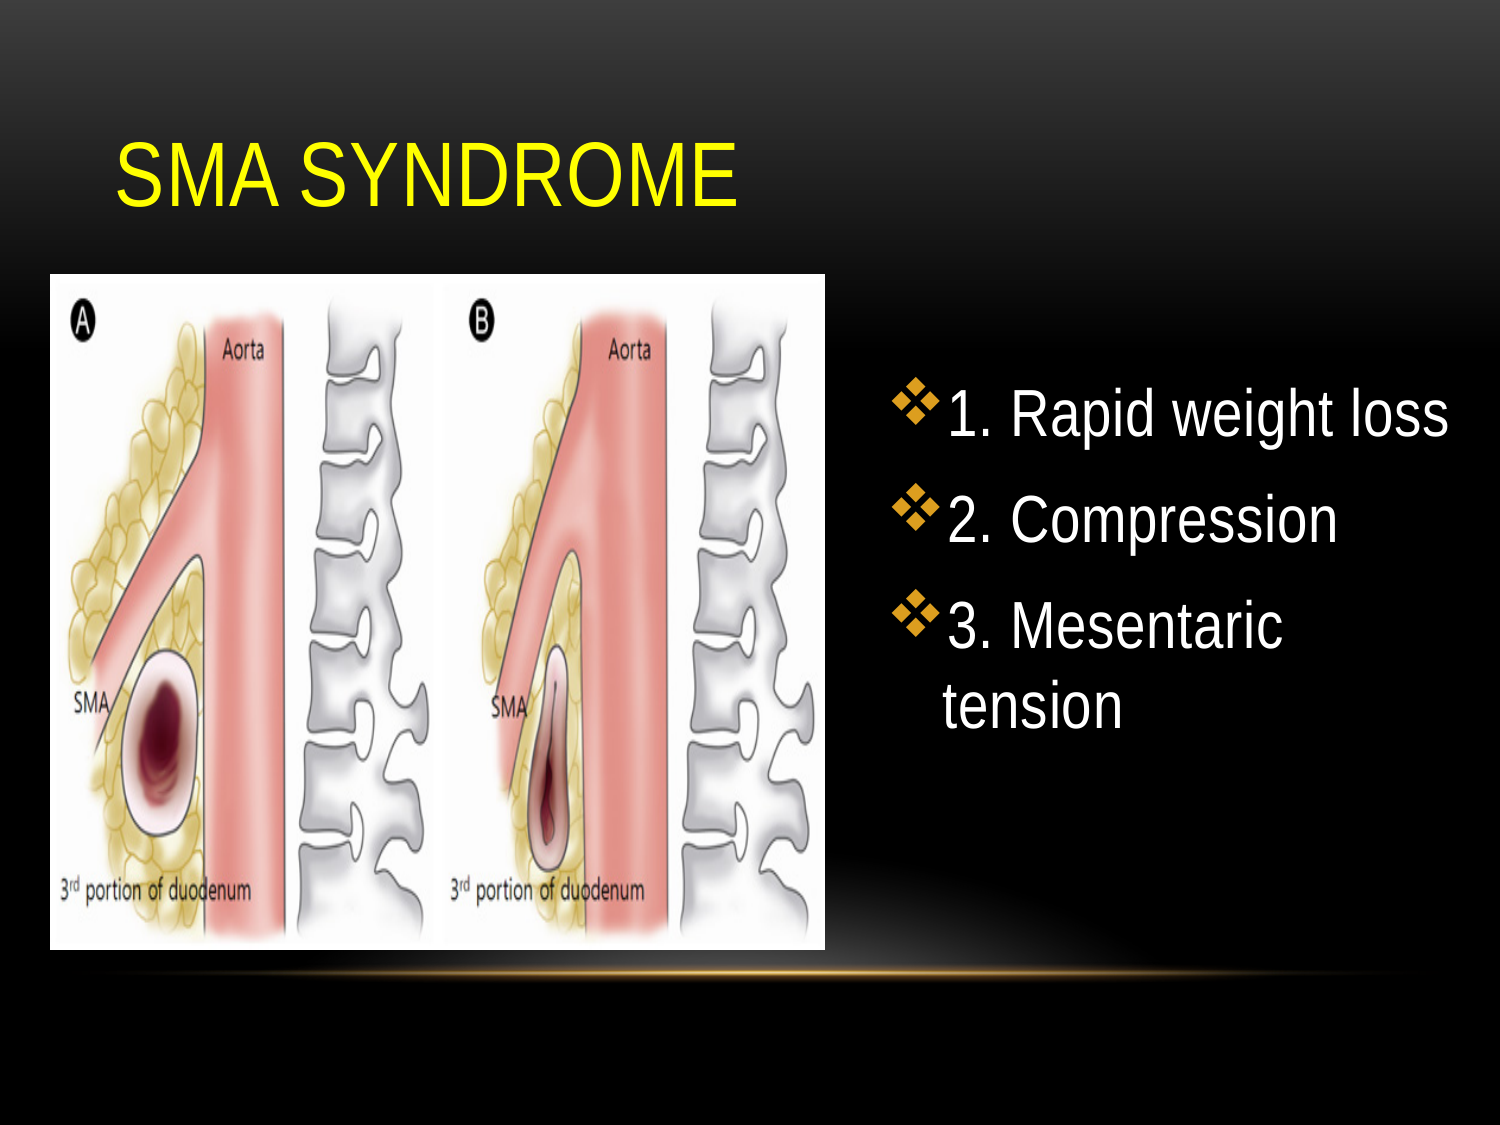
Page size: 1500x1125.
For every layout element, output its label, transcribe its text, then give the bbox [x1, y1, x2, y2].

list 1. Rapid weight loss 2. Compression 3. Mesentaric tension [871, 362, 1497, 1048]
title SMA Syndrome [99, 45, 1400, 233]
picture [0, 0, 1500, 1125]
